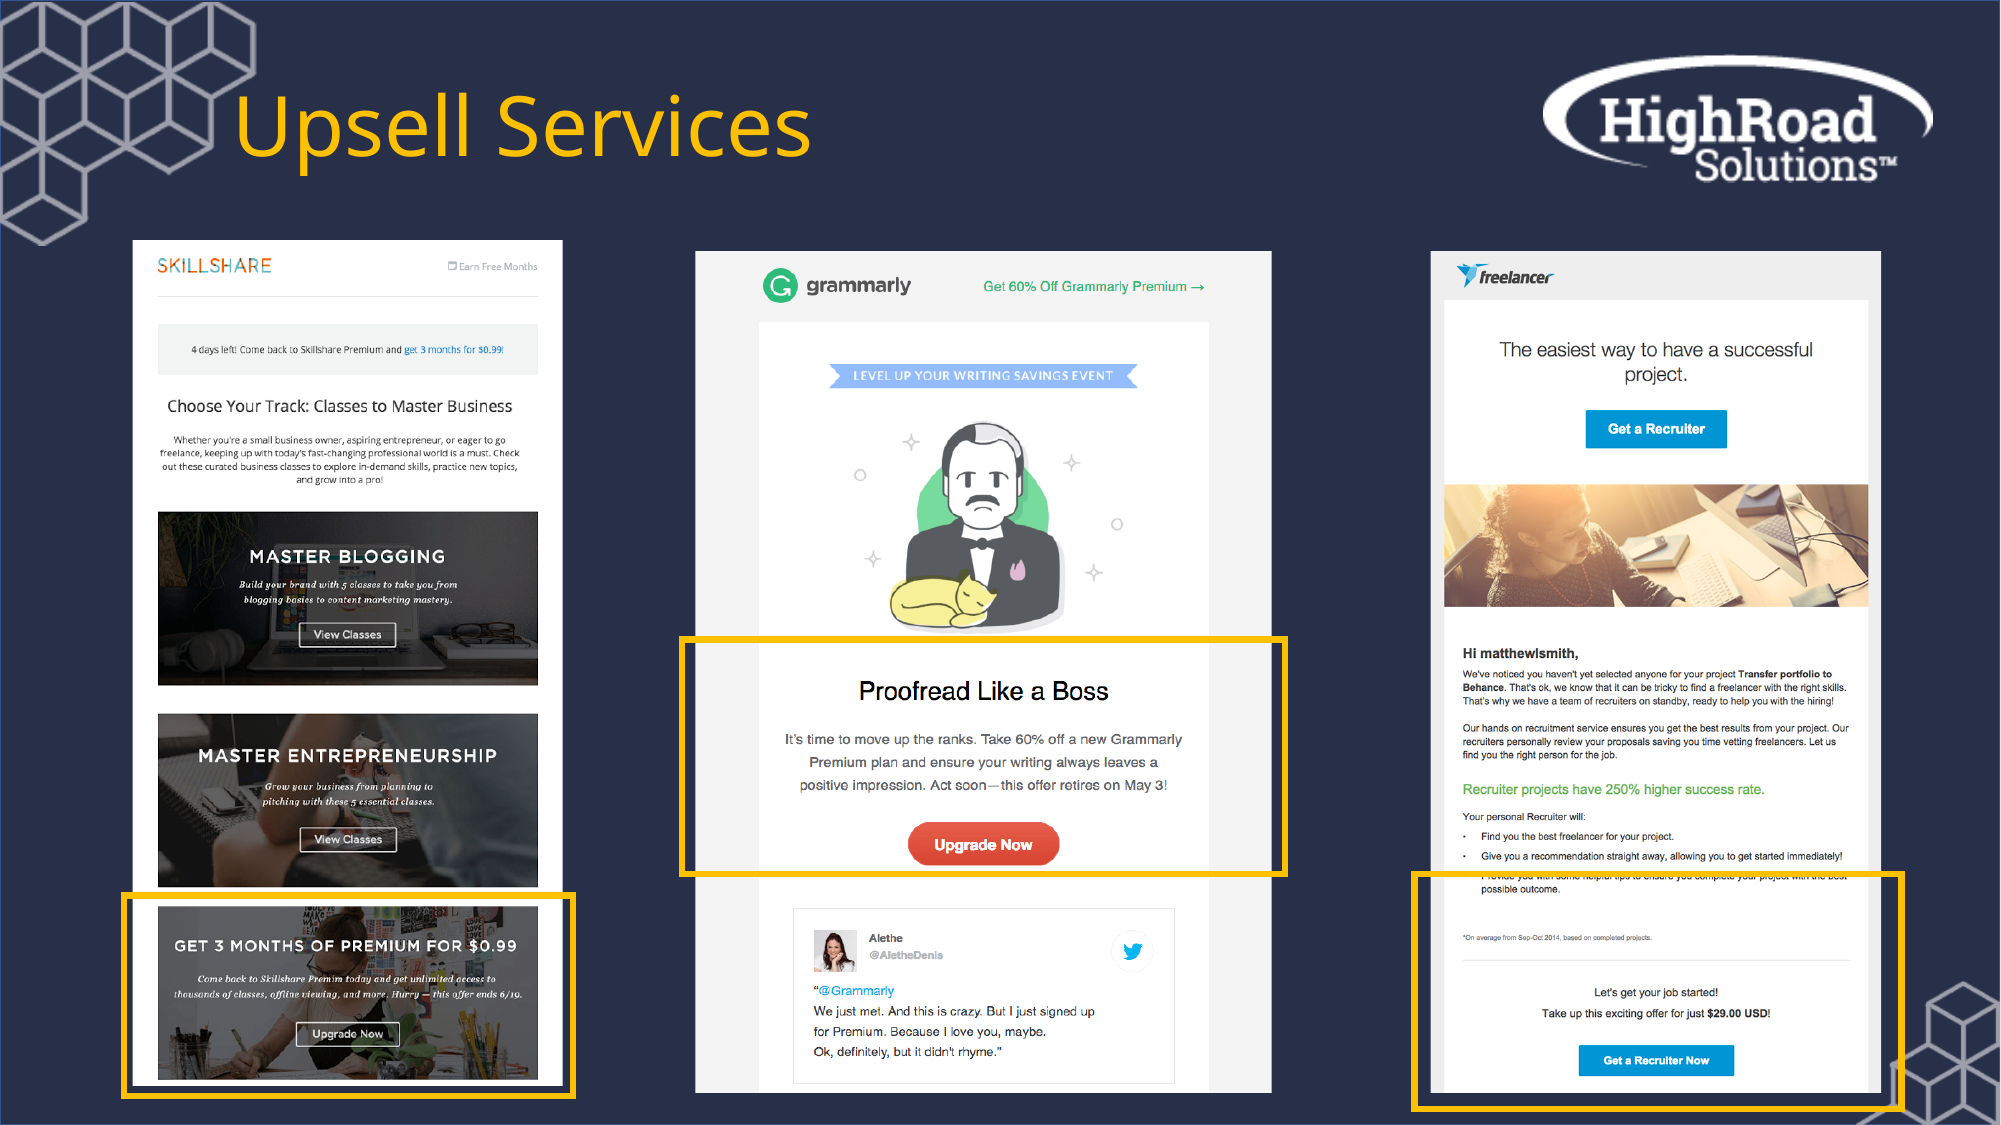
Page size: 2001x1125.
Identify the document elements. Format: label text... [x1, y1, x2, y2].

picture [0, 2, 330, 246]
picture [695, 251, 1272, 1093]
picture [1430, 251, 1882, 1093]
title Upsell Services [217, 33, 1943, 225]
text_box [681, 638, 695, 875]
text_box [1413, 873, 1903, 1110]
picture [1855, 981, 2000, 1125]
text_box [1272, 638, 1286, 875]
text_box [123, 894, 574, 1097]
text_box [132, 240, 563, 1086]
